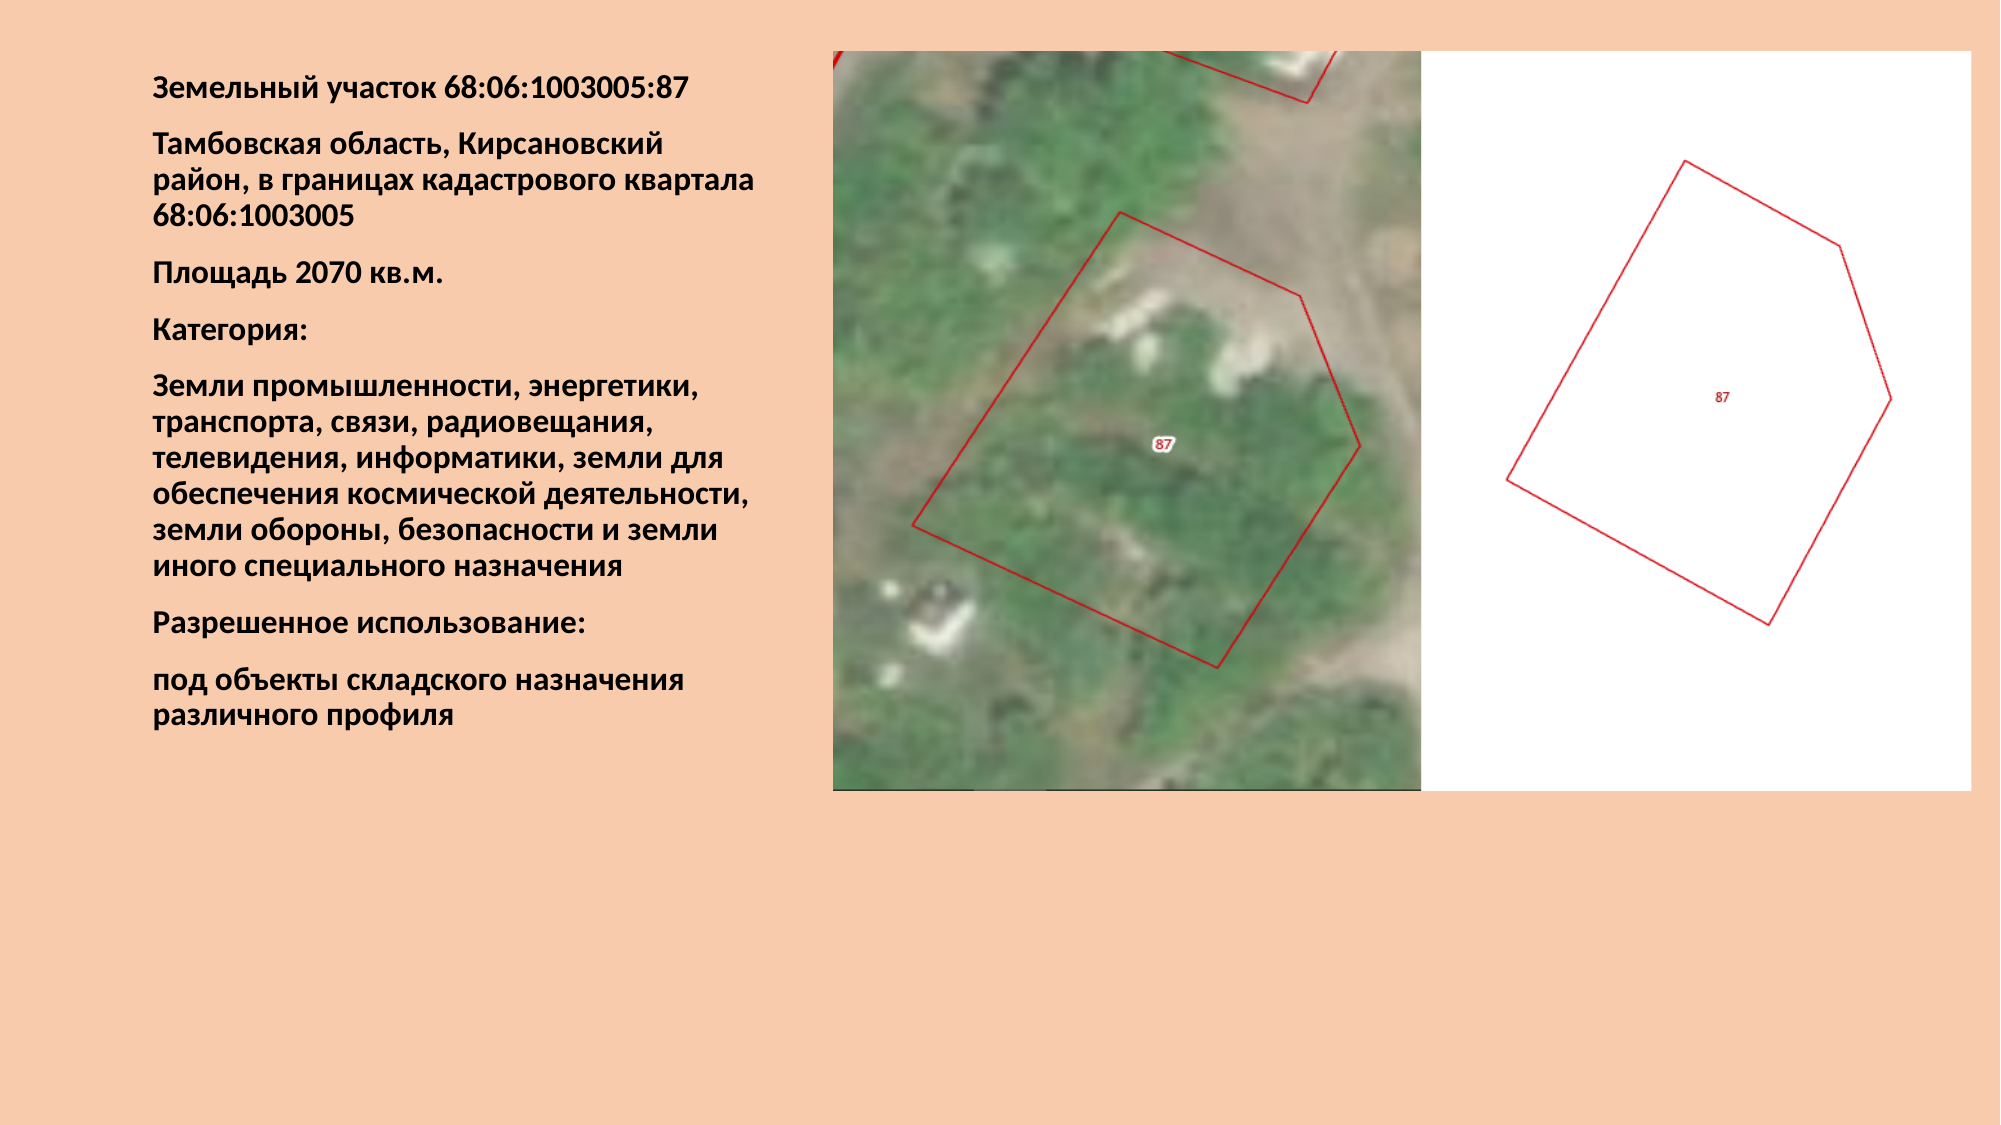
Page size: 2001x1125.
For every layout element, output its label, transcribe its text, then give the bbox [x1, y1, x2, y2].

list Земельный участок 68:06:1003005:87 Тамбовская область, Кирсановский район, в границах кадастрового квартала 68:06:1003005 Площадь 2070 кв.м. Категория: Земли промышленности, энергетики, транспорта, связи, радиовещания, телевидения, информатики, земли для обеспечения космической деятельности, земли обороны, безопасности и земли иного специального назначения Разрешенное использование: под объекты складского назначения различного профиля [137, 61, 783, 963]
picture [1421, 51, 1972, 791]
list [832, 51, 1421, 791]
